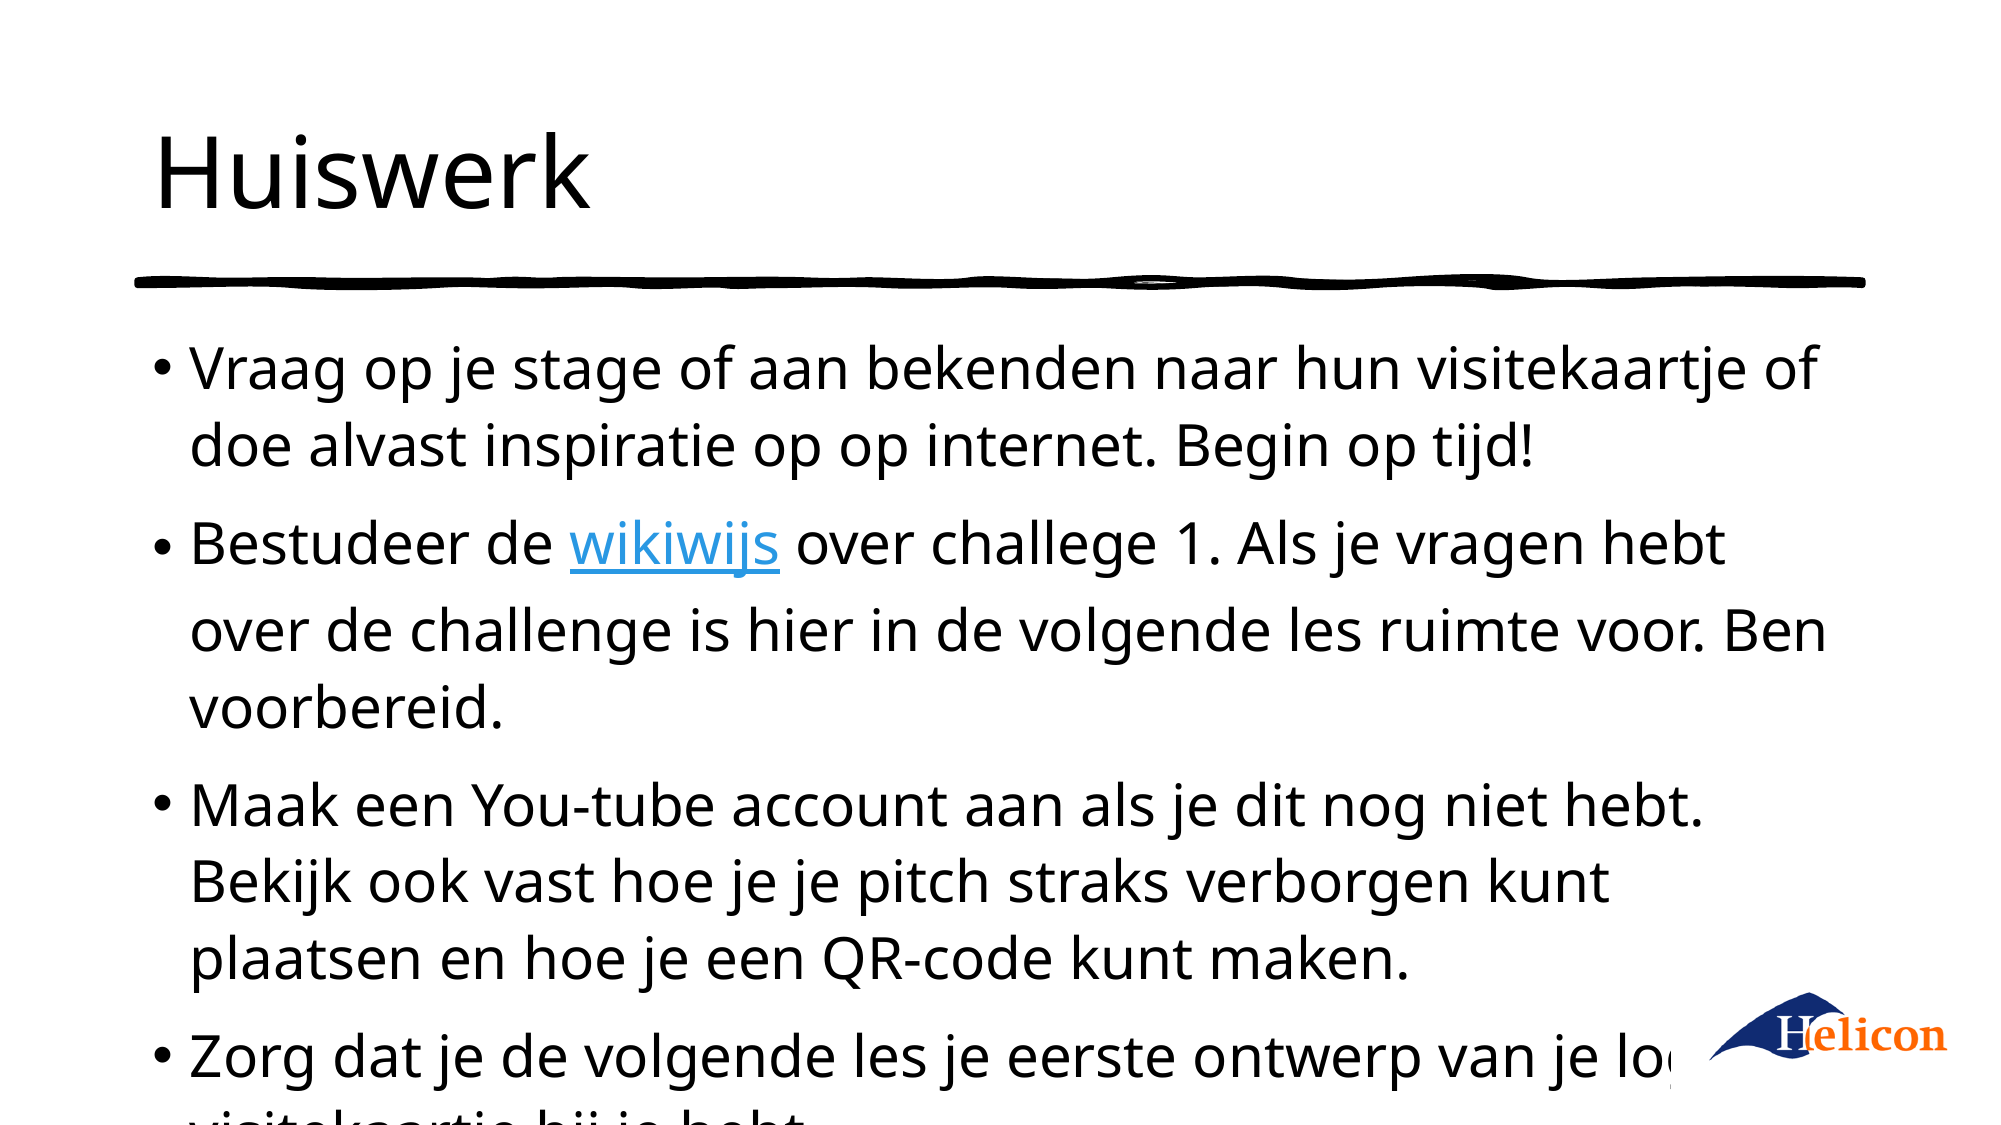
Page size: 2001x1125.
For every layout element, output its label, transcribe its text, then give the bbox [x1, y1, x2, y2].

picture [1671, 952, 2000, 1125]
title Huiswerk [137, 59, 1863, 278]
list Vraag op je stage of aan bekenden naar hun visitekaartje of doe alvast inspiratie op op internet. Begin op tijd! Bestudeer de wikiwijs over challege 1. Als je vragen hebt over de challenge is hier in de volgende les ruimte voor. Ben voorbereid. Maak een You-tube account aan als je dit nog niet hebt. Bekijk ook vast hoe je je pitch straks verborgen kunt plaatsen en hoe je een QR-code kunt maken. Zorg dat je de volgende les je eerste ontwerp van je logo en visitekaartje bij je hebt. [137, 316, 1863, 1014]
